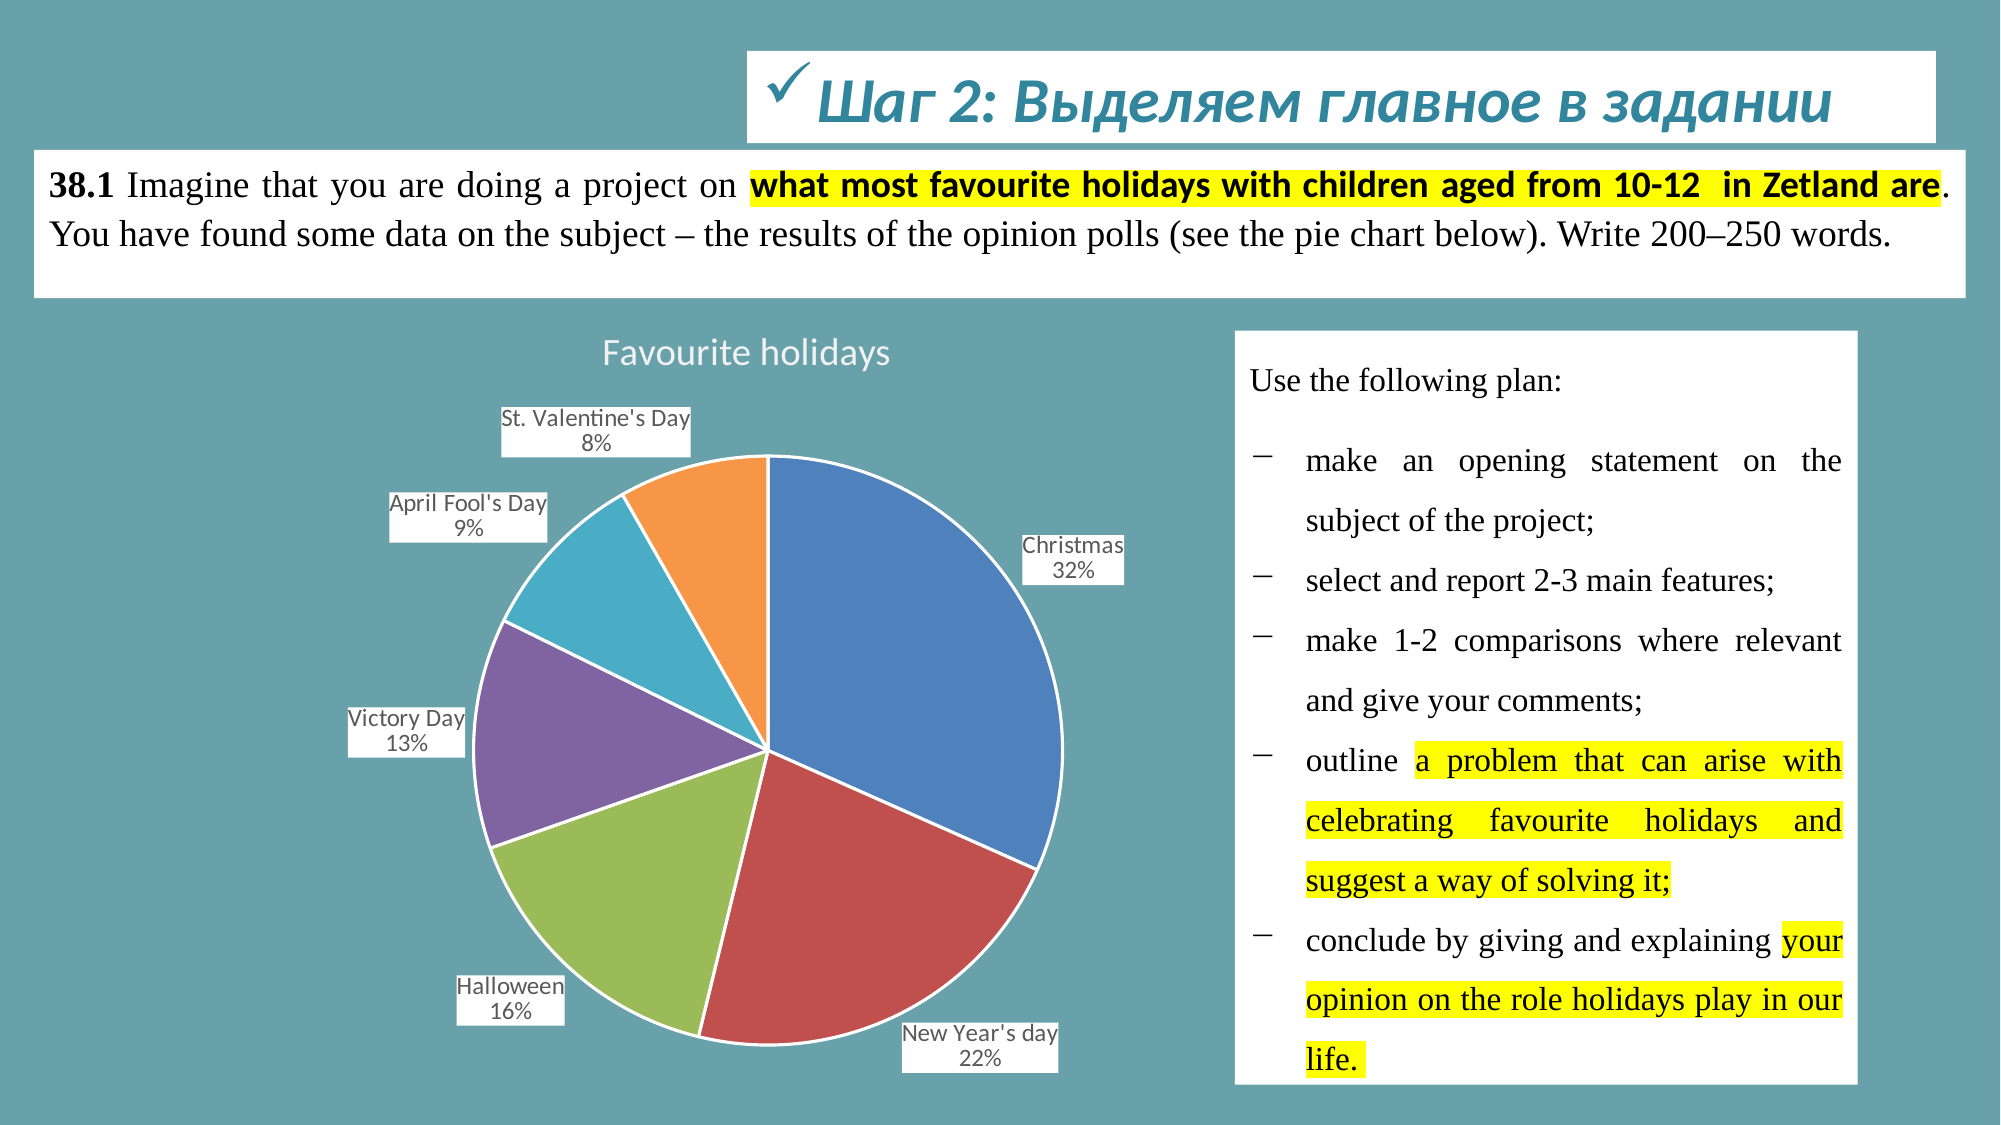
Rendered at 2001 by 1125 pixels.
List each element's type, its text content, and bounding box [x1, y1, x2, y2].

list Шаг 2: Выделяем главное в задании [747, 50, 1936, 144]
text_box 38.1 Imagine that you are doing a project on what most favourite holidays with children aged from 10-12 in Zetland are. You have found some data on the subject – the results of the opinion polls (see the pie chart below). Write 200–250 words. [34, 149, 1966, 299]
picture [0, 0, 2001, 1125]
text_box Use the following plan: make an opening statement on the subject of the project; select and report 2-3 main features; make 1-2 comparisons where relevant and give your comments; outline a problem that can arise with celebrating favourite holidays and suggest a way of solving it; conclude by giving and explaining your opinion on the role holidays play in our life. [1357, 330, 1858, 1085]
chart [141, 299, 1353, 1104]
